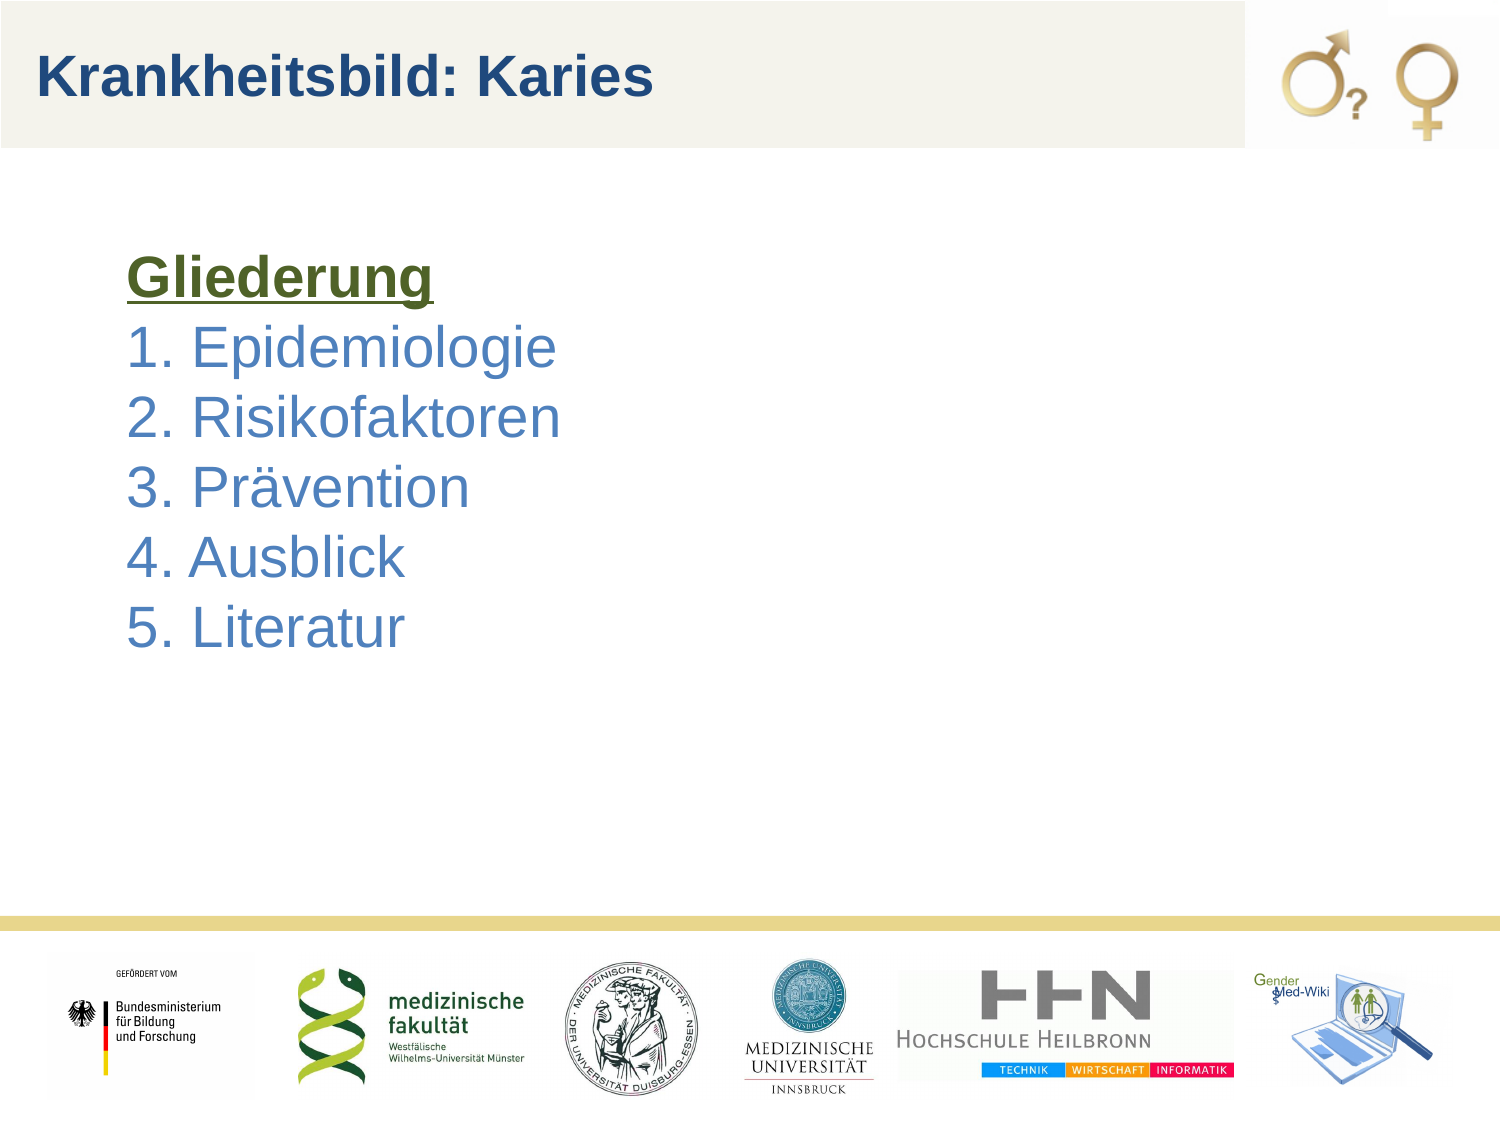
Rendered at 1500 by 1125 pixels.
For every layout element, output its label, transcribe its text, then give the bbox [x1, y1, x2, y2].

text_box Krankheitsbild: Karies [21, 30, 671, 116]
text_box Gliederung 1. Epidemiologie 2. Risikofaktoren 3. Prävention 4. Ausblick 5. Literatur [112, 231, 1376, 667]
picture [1245, 0, 1500, 149]
picture [298, 952, 1234, 1100]
picture [1246, 965, 1453, 1087]
picture [47, 952, 255, 1100]
